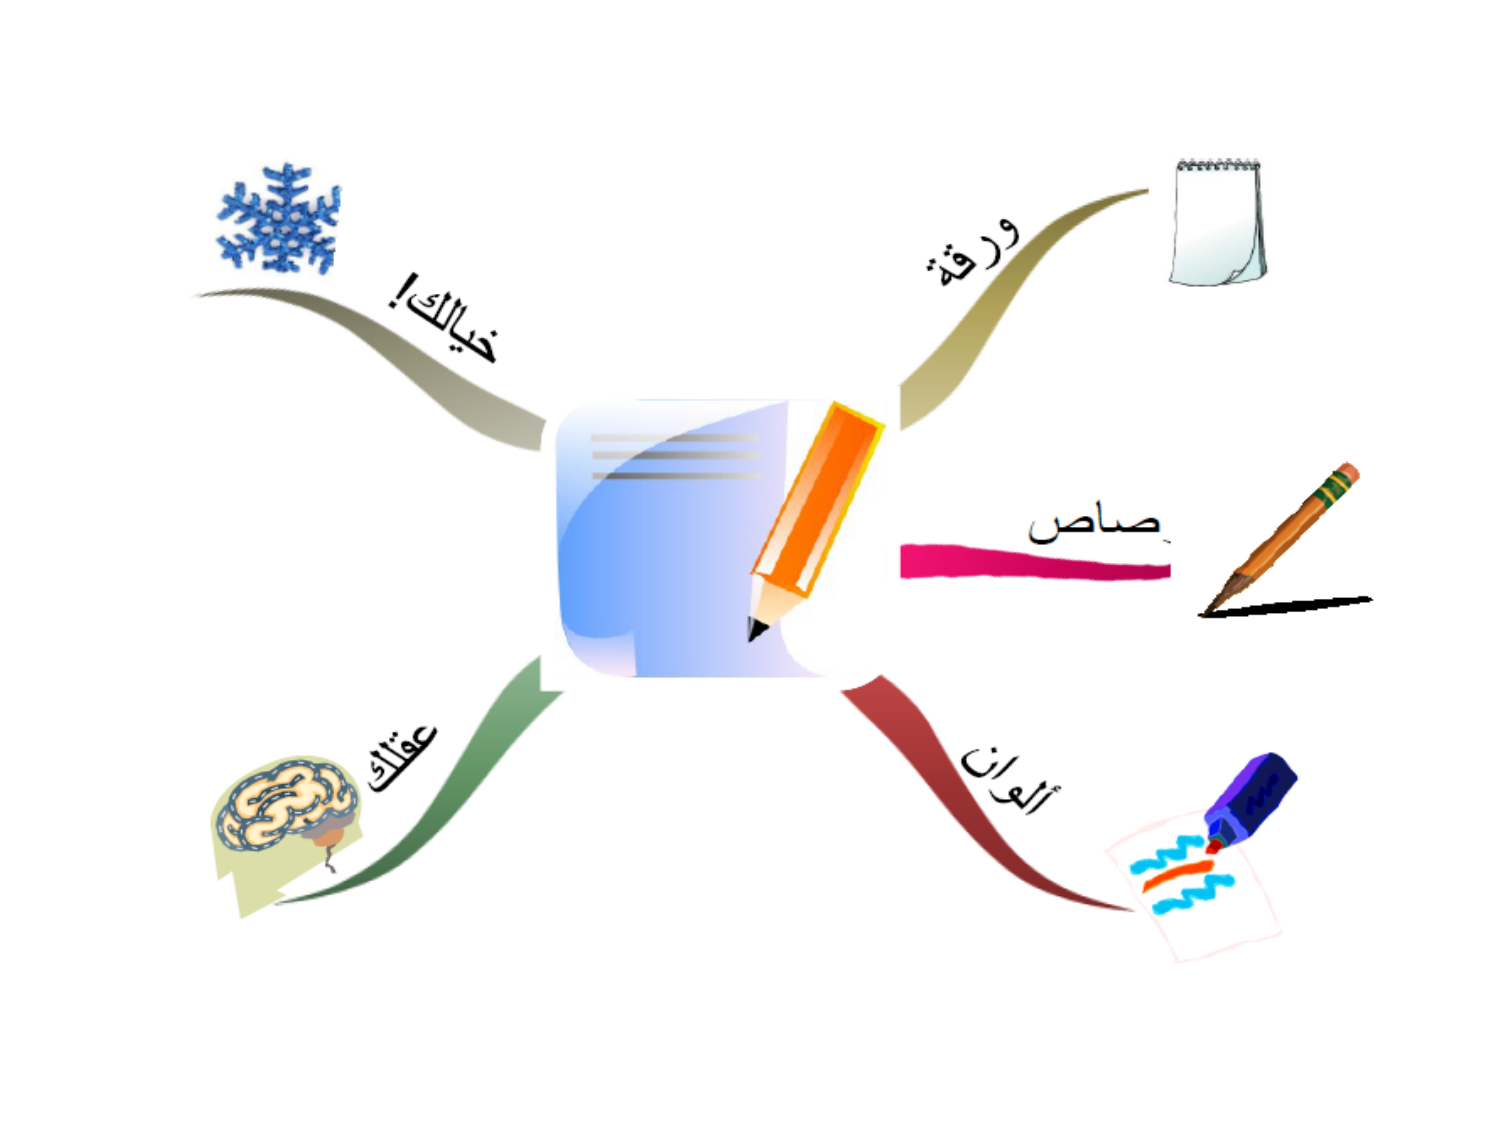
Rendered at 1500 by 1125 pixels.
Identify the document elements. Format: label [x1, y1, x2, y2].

picture [64, 85, 1436, 1040]
